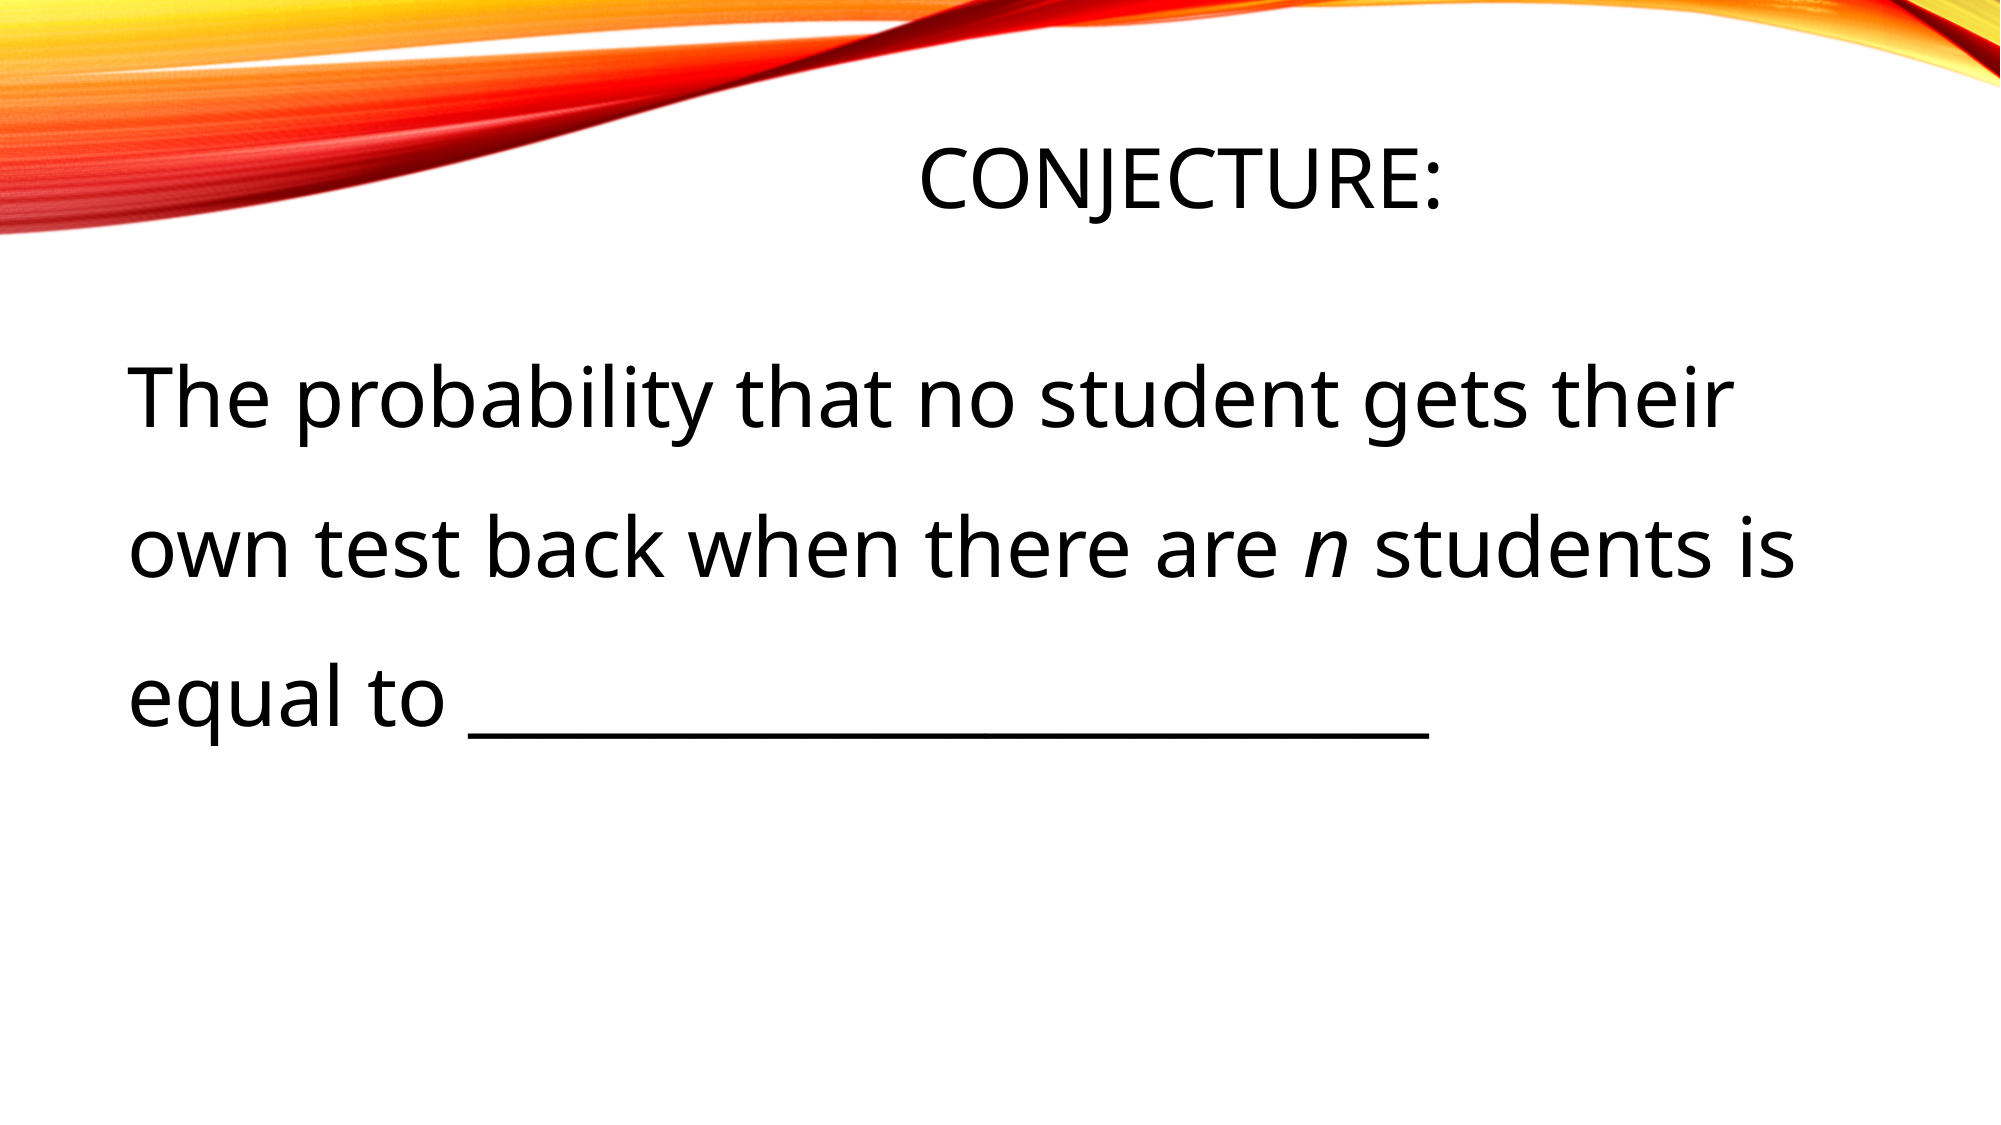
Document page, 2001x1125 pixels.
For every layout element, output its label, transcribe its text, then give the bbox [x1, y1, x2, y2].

picture [0, 0, 2000, 237]
list The probability that no student gets their own test back when there are n students is equal to __________________________ [112, 210, 1888, 914]
title Conjecture: [474, 125, 1888, 210]
